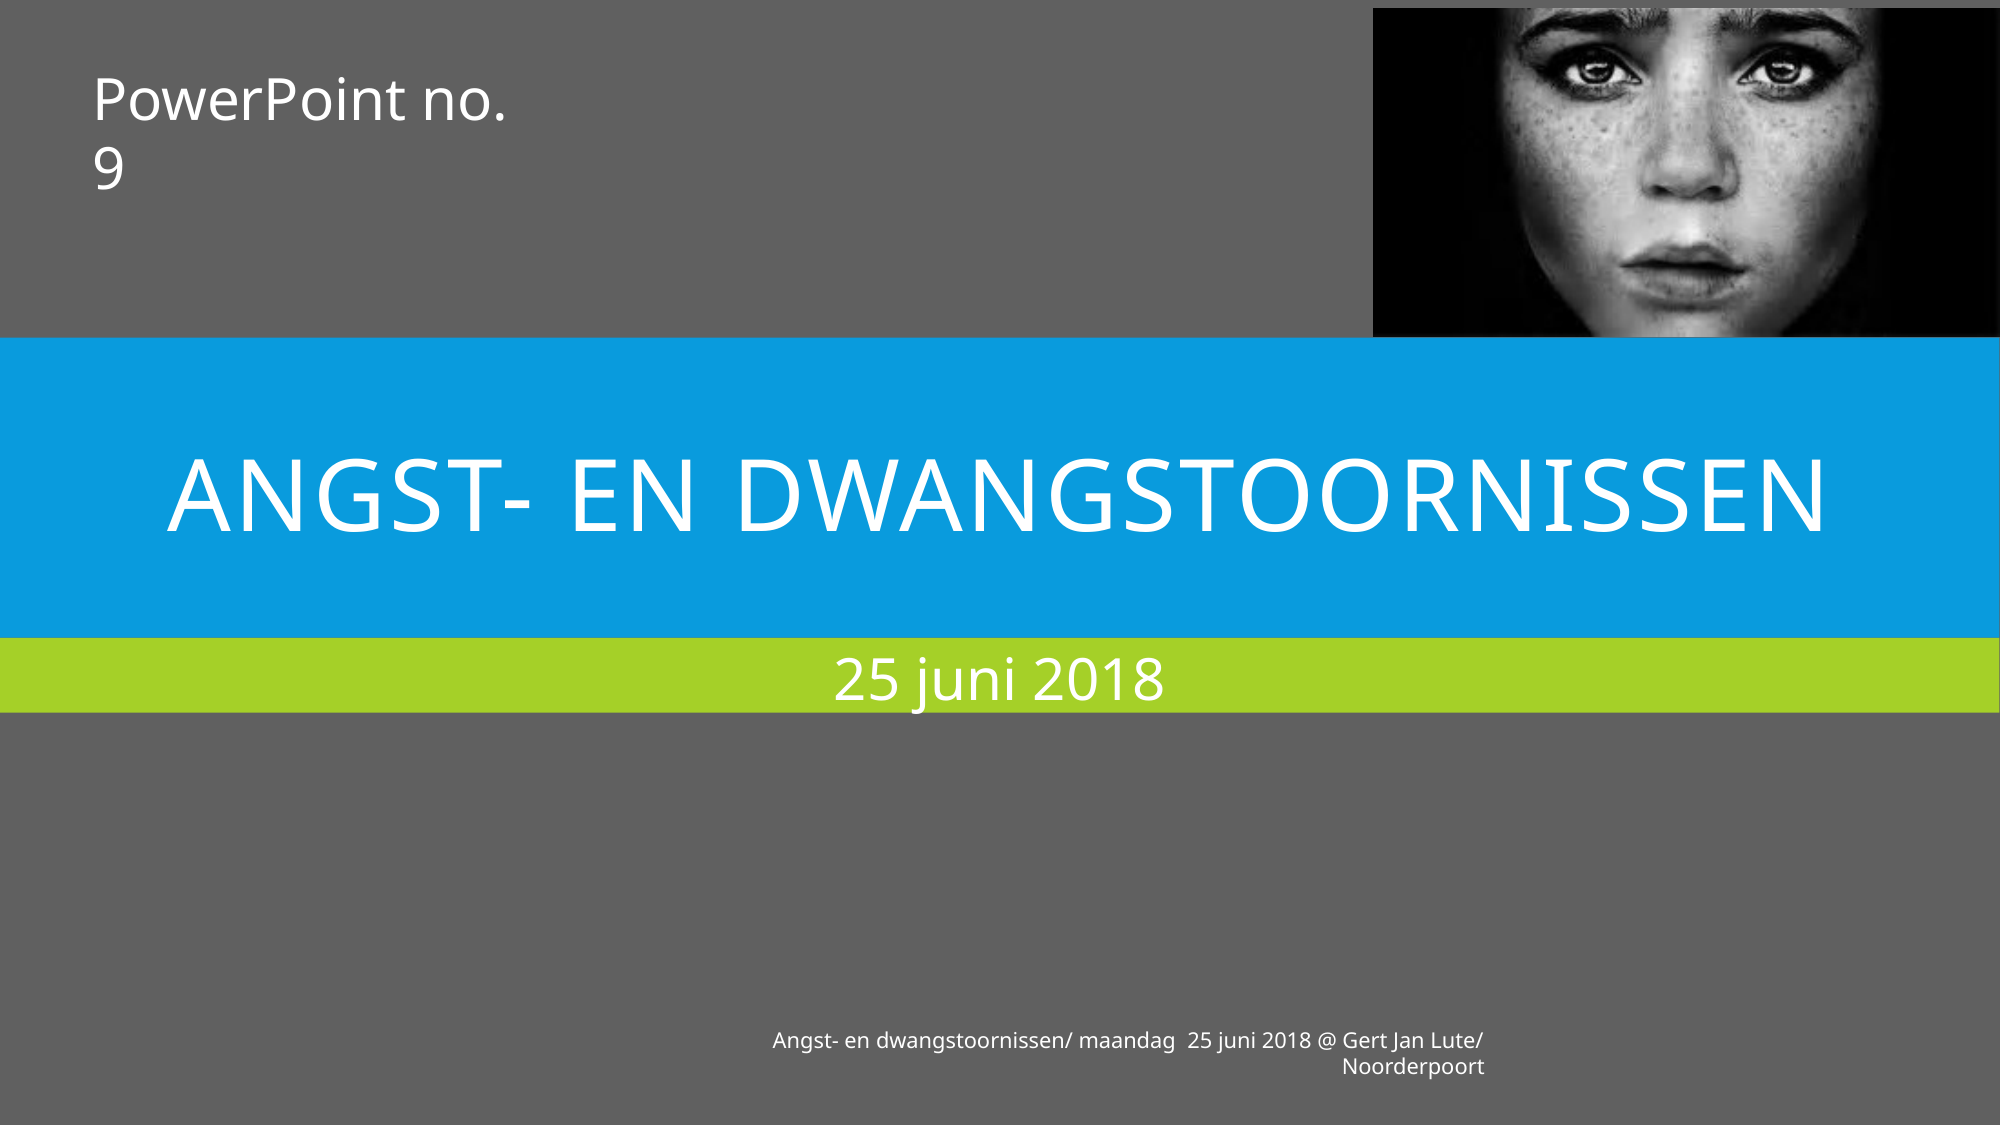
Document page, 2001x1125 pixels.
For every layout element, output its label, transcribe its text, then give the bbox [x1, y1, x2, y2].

subtitle 25 juni 2018 [56, 642, 1944, 718]
title Angst- en dwangstoornissen [77, 360, 1923, 642]
text_box PowerPoint no. 9 [77, 54, 570, 209]
picture [1373, 8, 2000, 337]
footer Angst- en dwangstoornissen/ maandag 25 juni 2018 @ Gert Jan Lute/ Noorderpoort [674, 1022, 1500, 1083]
